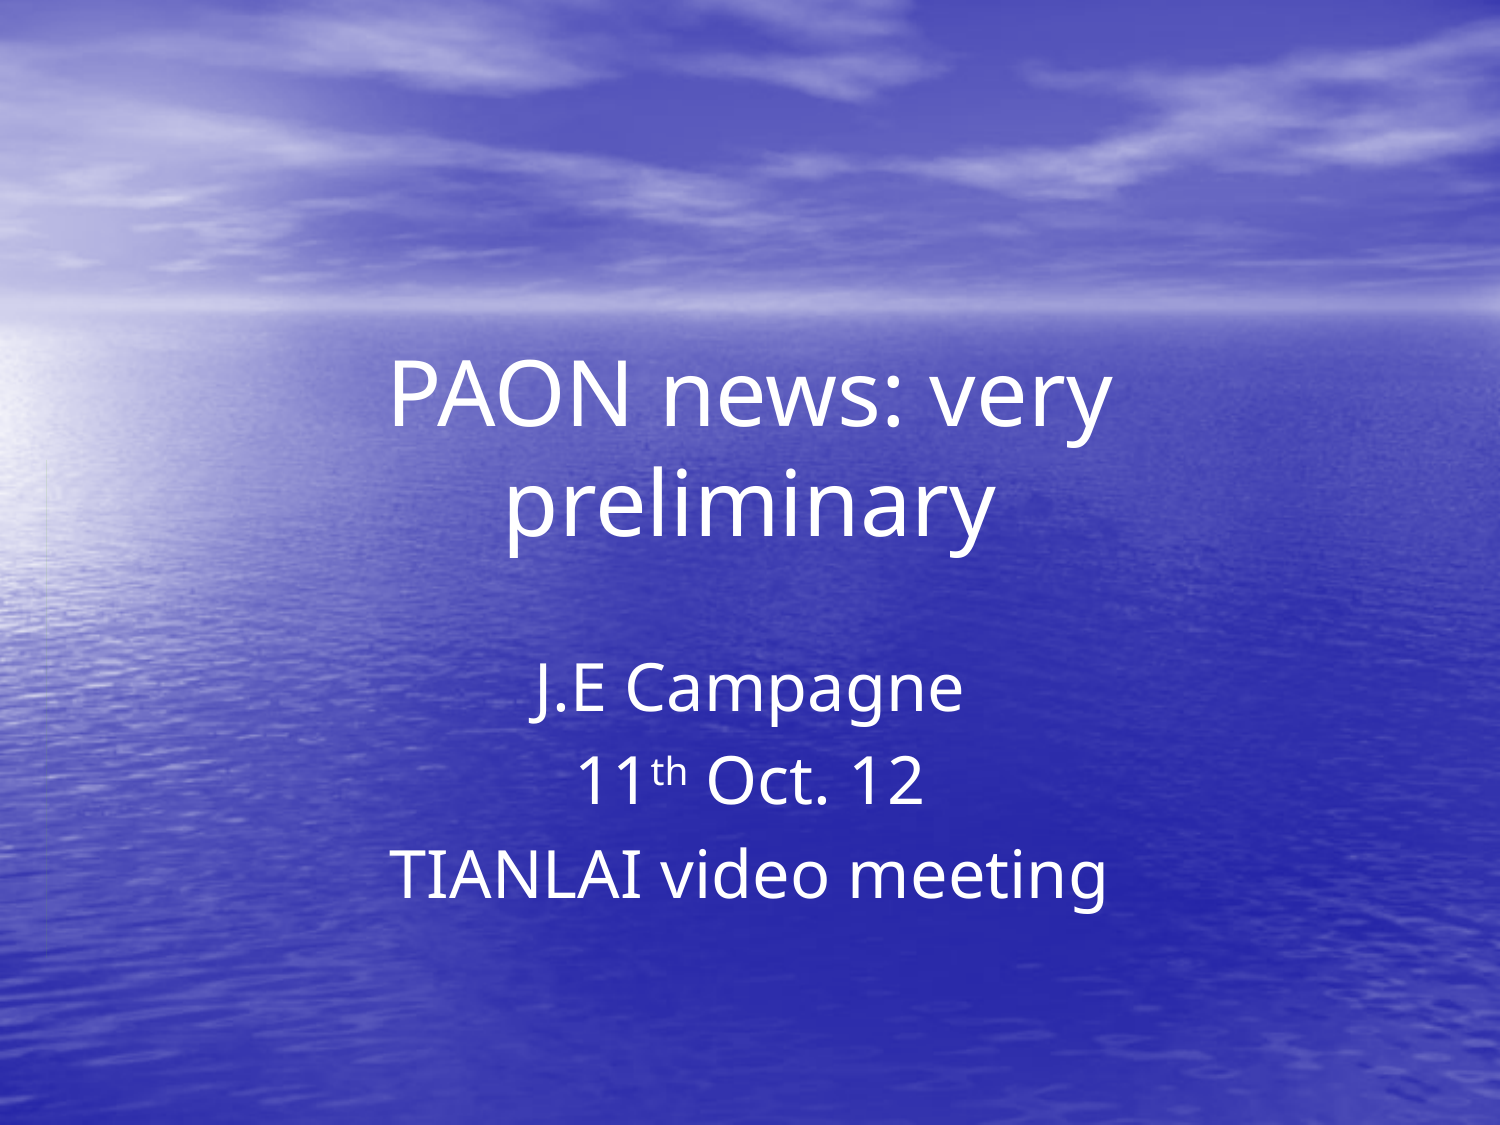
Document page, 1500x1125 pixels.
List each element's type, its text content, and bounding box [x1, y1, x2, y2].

subtitle J.E Campagne 11th Oct. 12 TIANLAI video meeting [224, 637, 1276, 926]
title PAON news: very preliminary [112, 327, 1388, 563]
